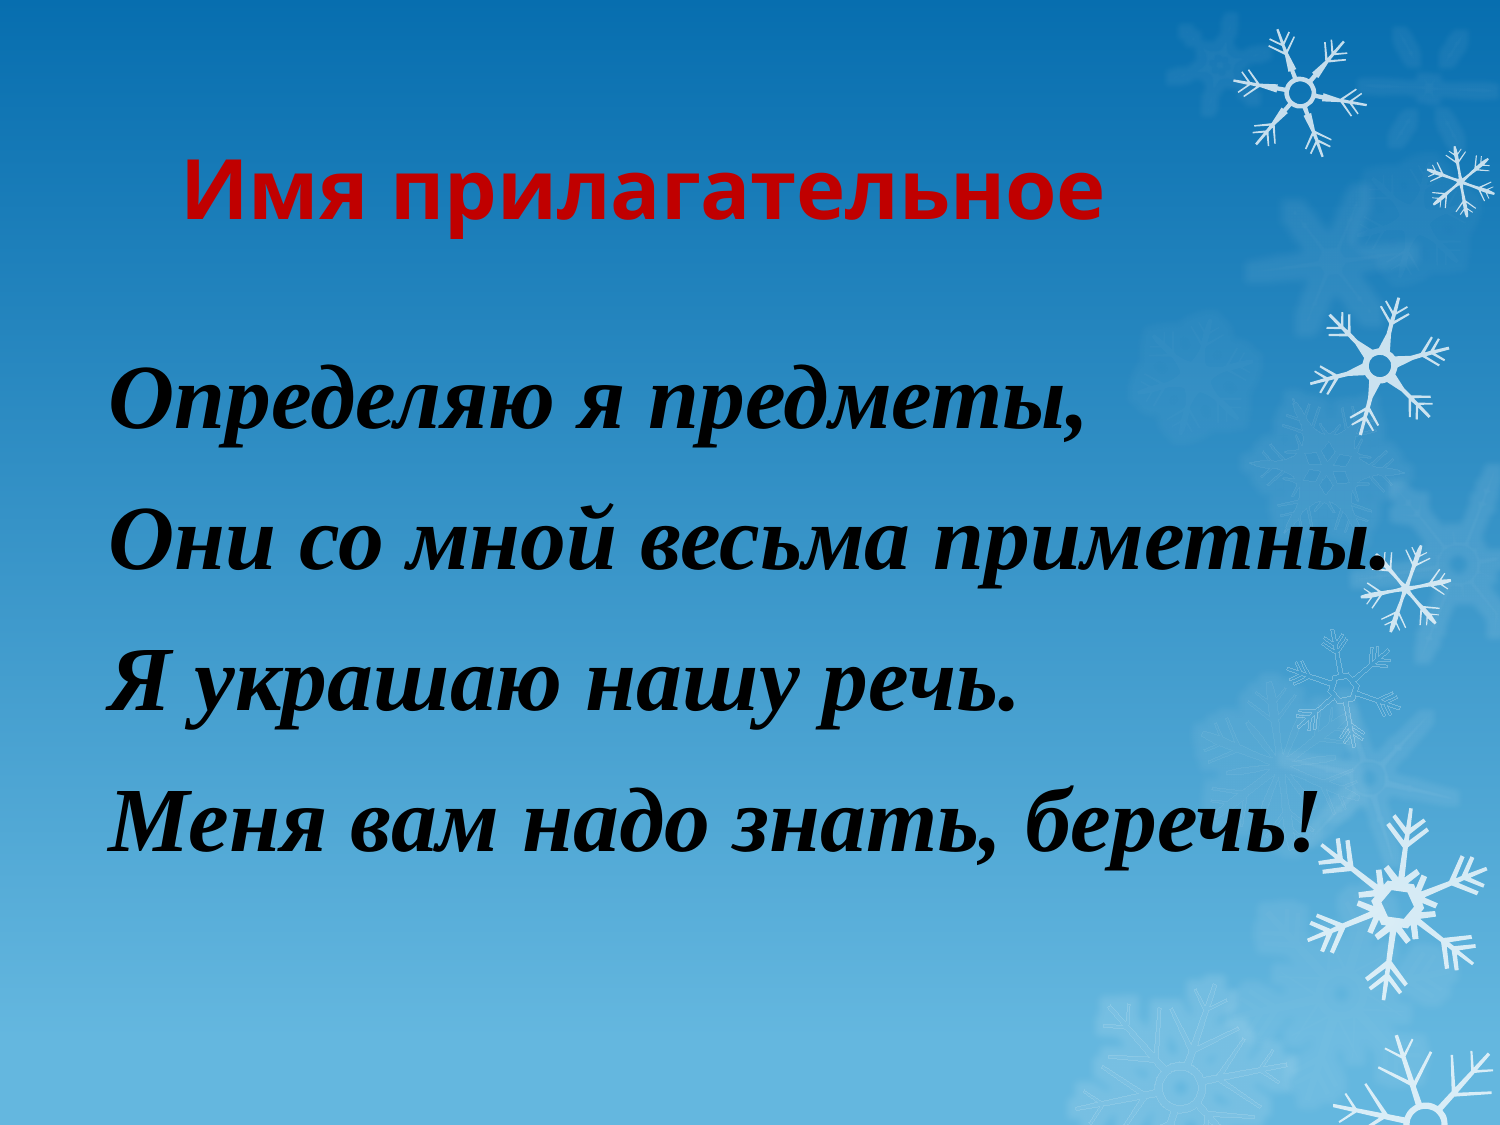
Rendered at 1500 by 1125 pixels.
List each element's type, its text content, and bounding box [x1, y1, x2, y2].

list Определяю я предметы, Они со мной весьма приметны. Я украшаю нашу речь. Меня вам надо знать, беречь! [93, 386, 1454, 962]
title Имя прилагательное [165, 110, 1335, 263]
